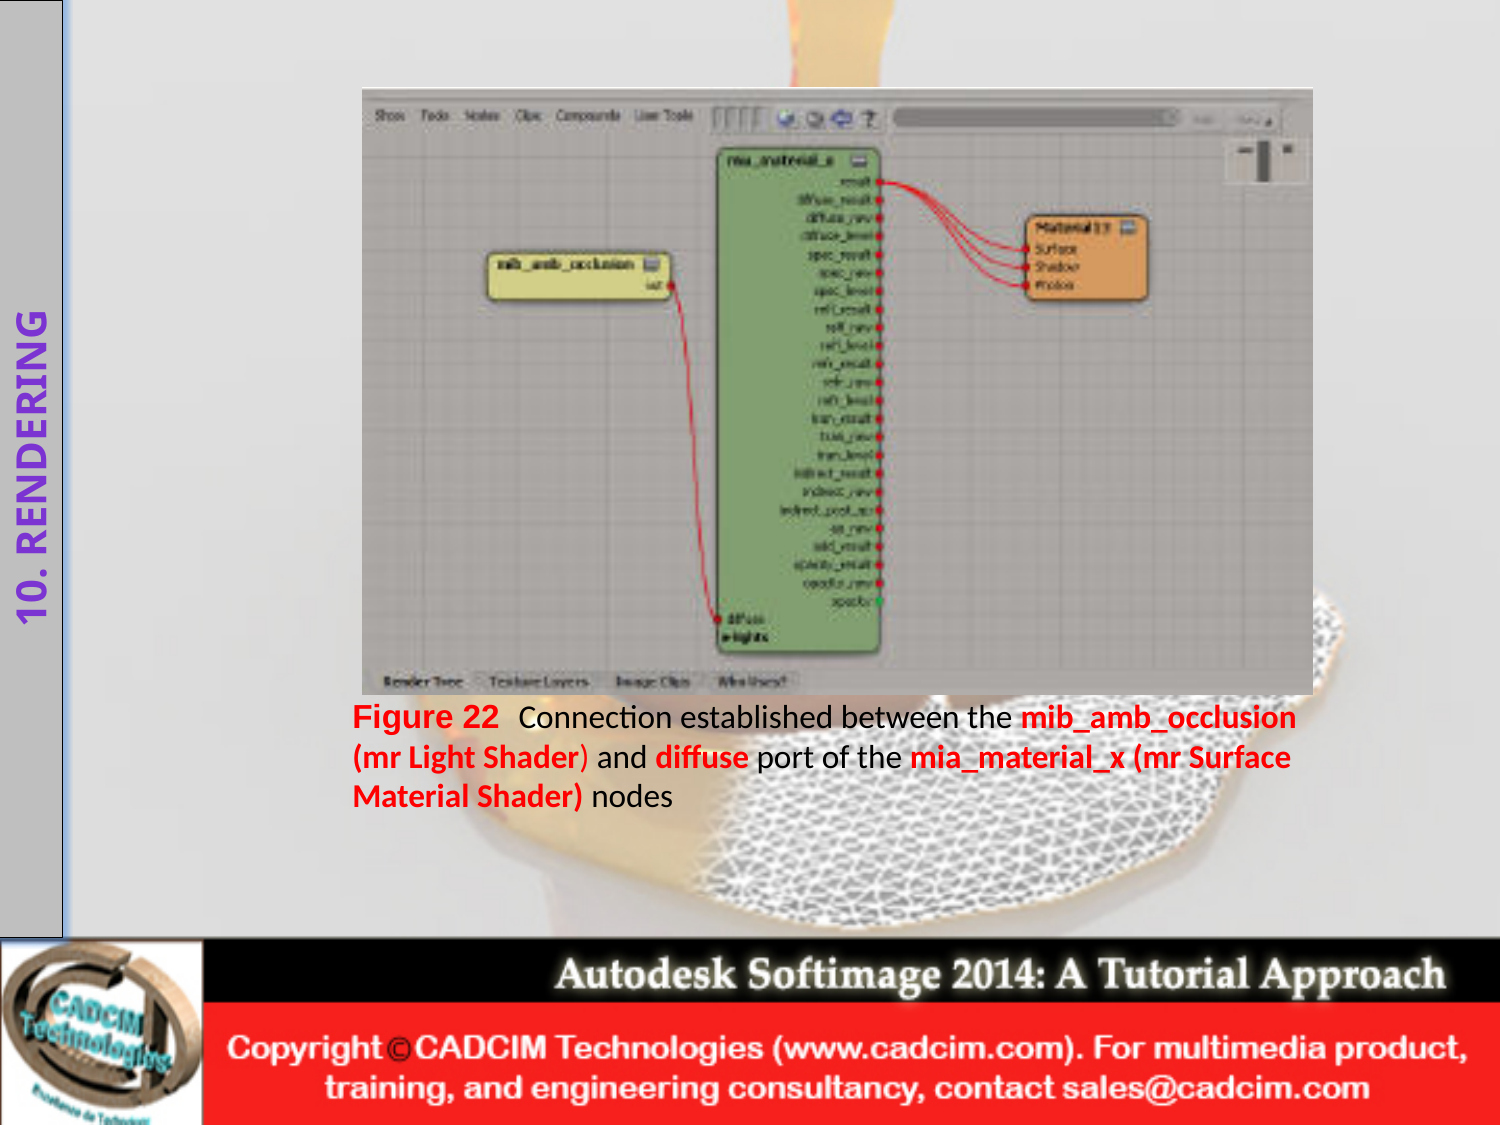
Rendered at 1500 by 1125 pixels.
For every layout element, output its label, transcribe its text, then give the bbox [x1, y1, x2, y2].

picture [0, 0, 1500, 1125]
text_box Figure 22 Connection established between the mib_amb_occlusion (mr Light Shader) and diffuse port of the mia_material_x (mr Surface Material Shader) nodes [337, 687, 1325, 822]
